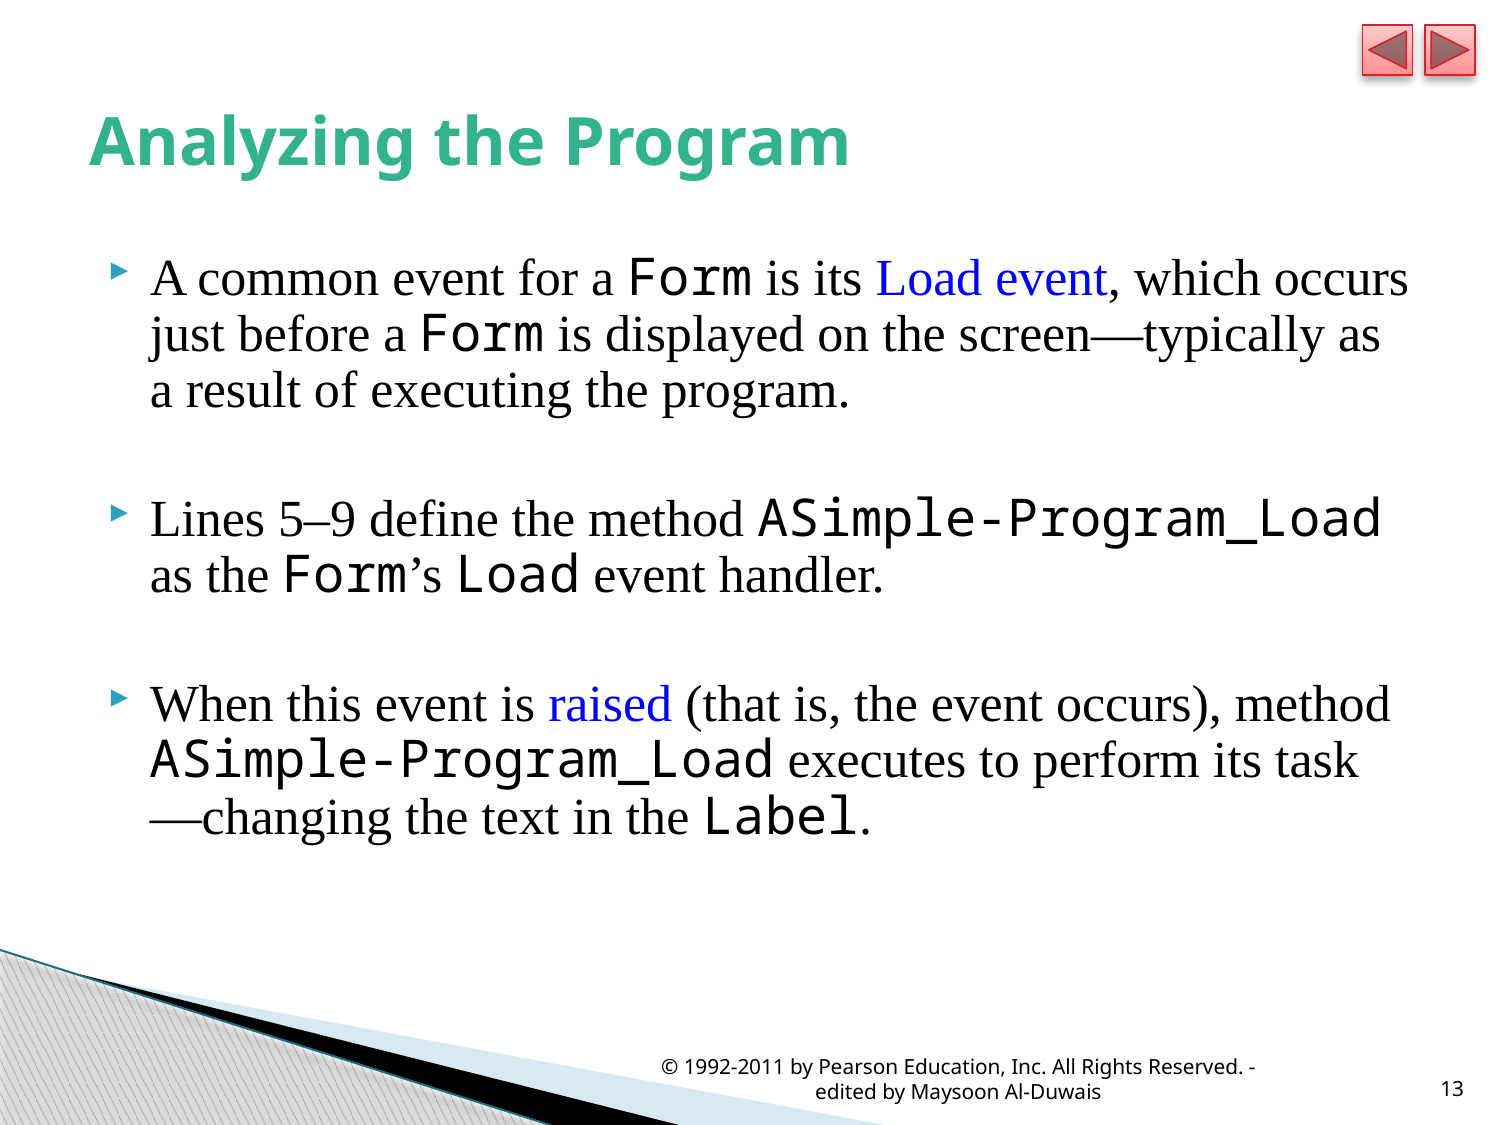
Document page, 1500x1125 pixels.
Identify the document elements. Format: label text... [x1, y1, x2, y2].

footer © 1992-2011 by Pearson Education, Inc. All Rights Reserved. - edited by Maysoon Al-Duwais [612, 1051, 1305, 1112]
title Analyzing the Program [75, 45, 1425, 233]
slide_number 13 [1418, 1051, 1479, 1112]
list A common event for a Form is its Load event, which occurs just before a Form is displayed on the screen—typically as a result of executing the program. Lines 5–9 define the method ASimple-Program_Load as the Form’s Load event handler. When this event is raised (that is, the event occurs), method ASimple-Program_Load executes to perform its task—changing the text in the Label. [74, 242, 1426, 986]
